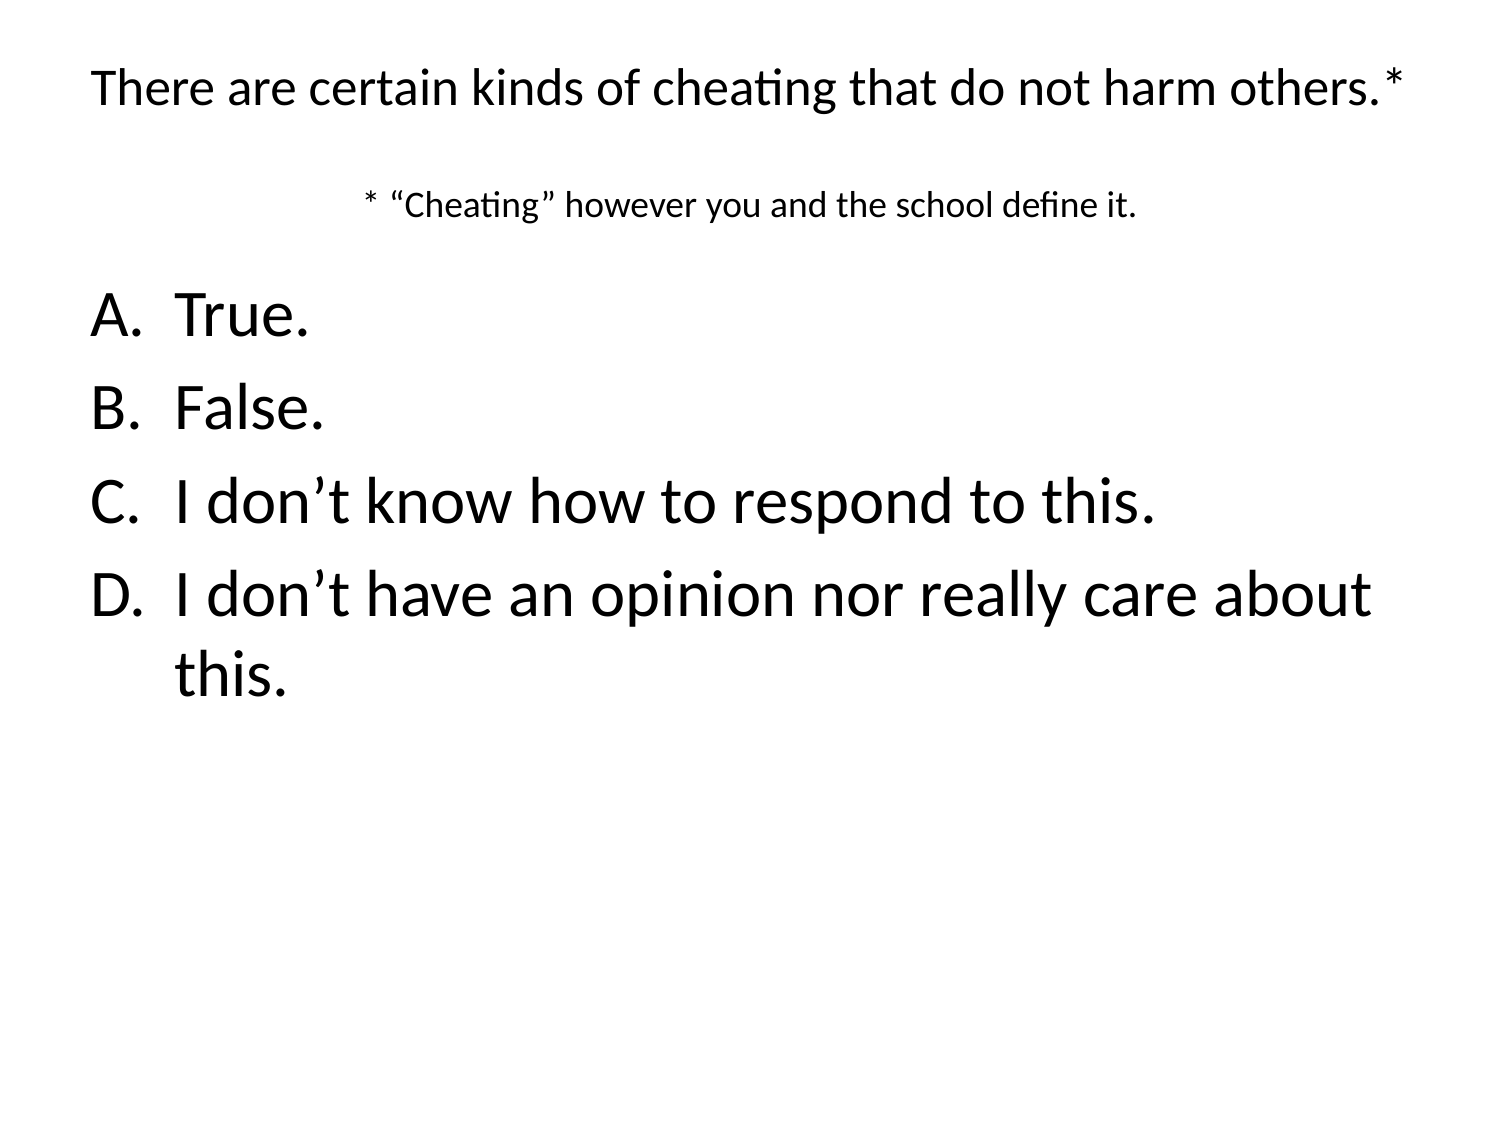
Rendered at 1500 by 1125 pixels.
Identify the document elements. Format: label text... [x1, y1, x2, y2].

title There are certain kinds of cheating that do not harm others.* * “Cheating” however you and the school define it. [75, 45, 1425, 233]
list True. False. I don’t know how to respond to this. I don’t have an opinion nor really care about this. [75, 262, 1425, 1005]
